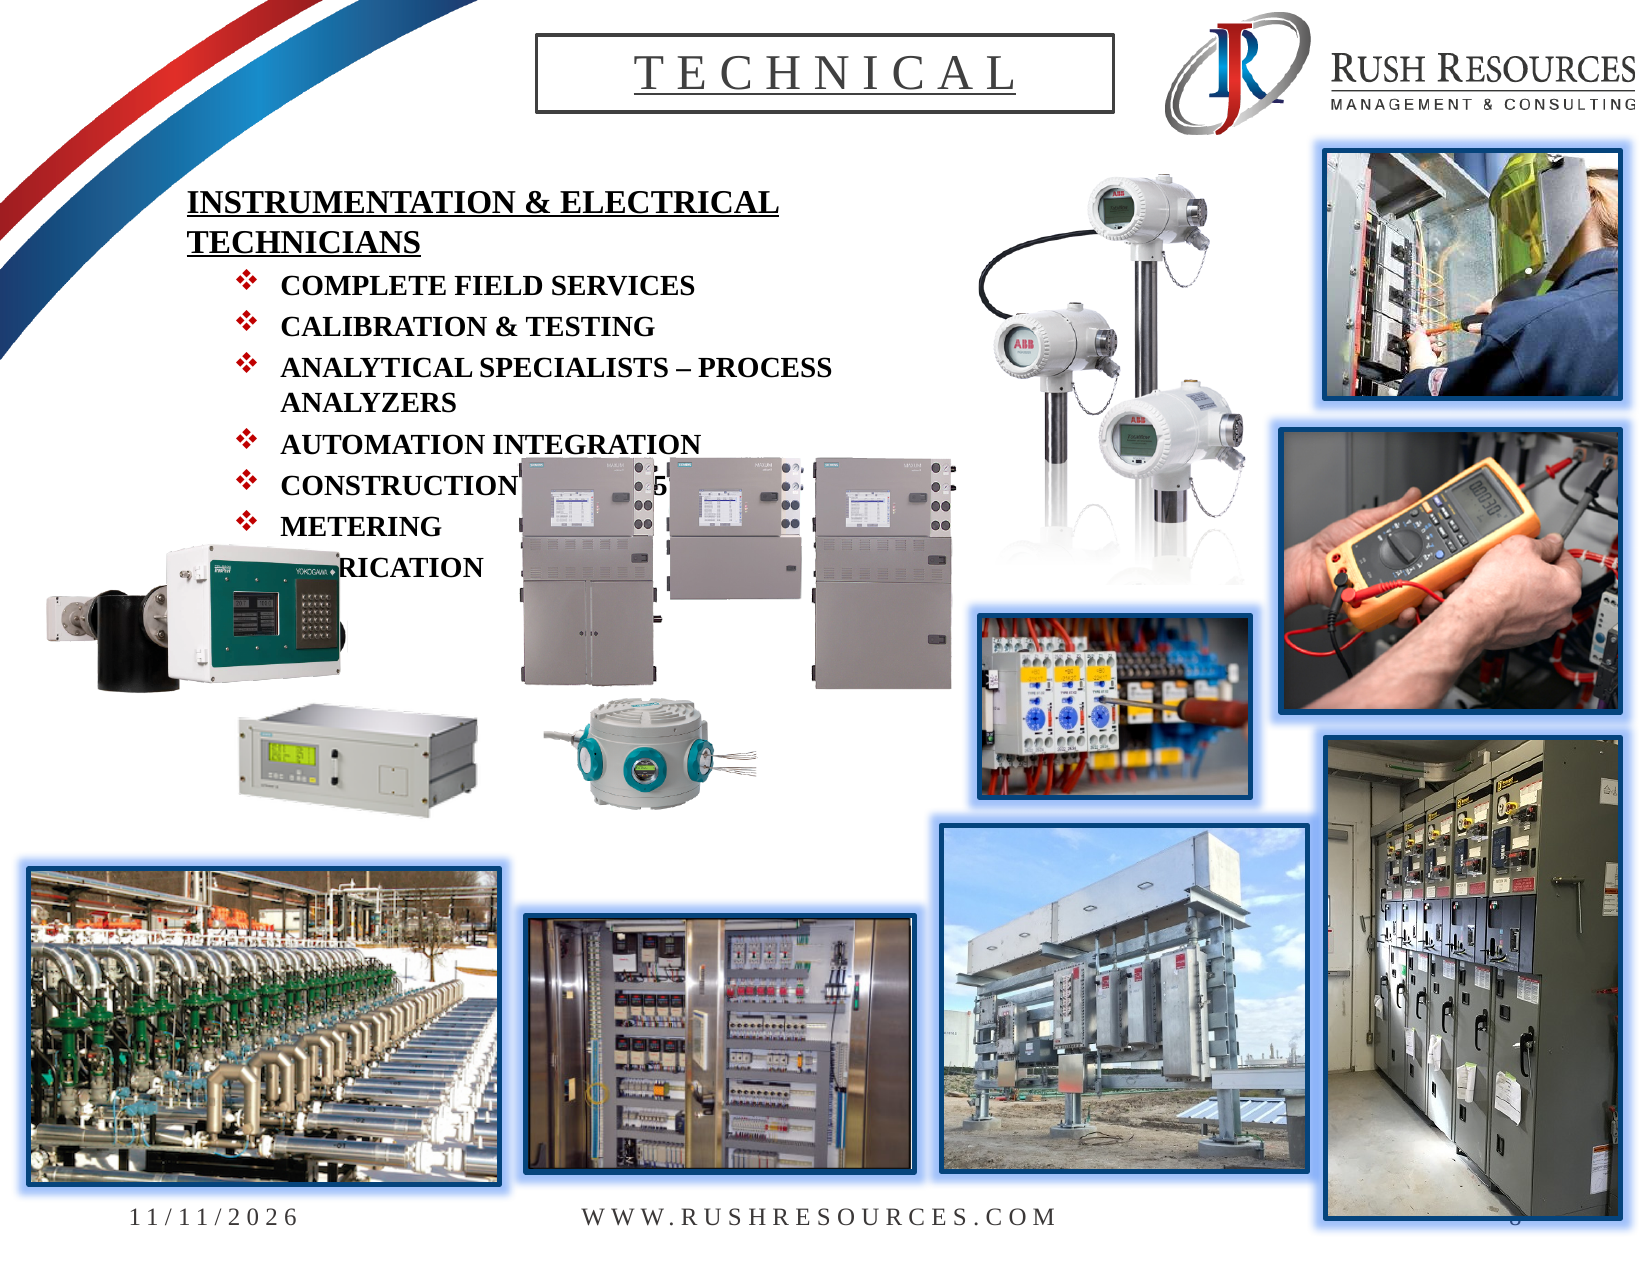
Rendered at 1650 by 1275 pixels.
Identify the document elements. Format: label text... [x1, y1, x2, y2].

picture [31, 871, 497, 1182]
picture [528, 917, 913, 1170]
title TECHNICAL [535, 33, 1115, 114]
picture [46, 143, 1618, 1169]
text_box Instrumentation & Electrical Technicians Complete Field Services Calibration & Testing Analytical Specialists – Process Analyzers Automation Integration Construction (TDLR 31573) Metering Fabrication [186, 180, 846, 625]
footer WWW.RUSHRESOURCES.COM [484, 1186, 1165, 1250]
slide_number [113, 1200, 484, 1250]
picture [982, 618, 1248, 795]
picture [1327, 740, 1618, 1216]
picture [1165, 12, 1635, 135]
picture [0, 0, 479, 360]
picture [1327, 152, 1618, 396]
slide_number 8 [1165, 1188, 1537, 1250]
